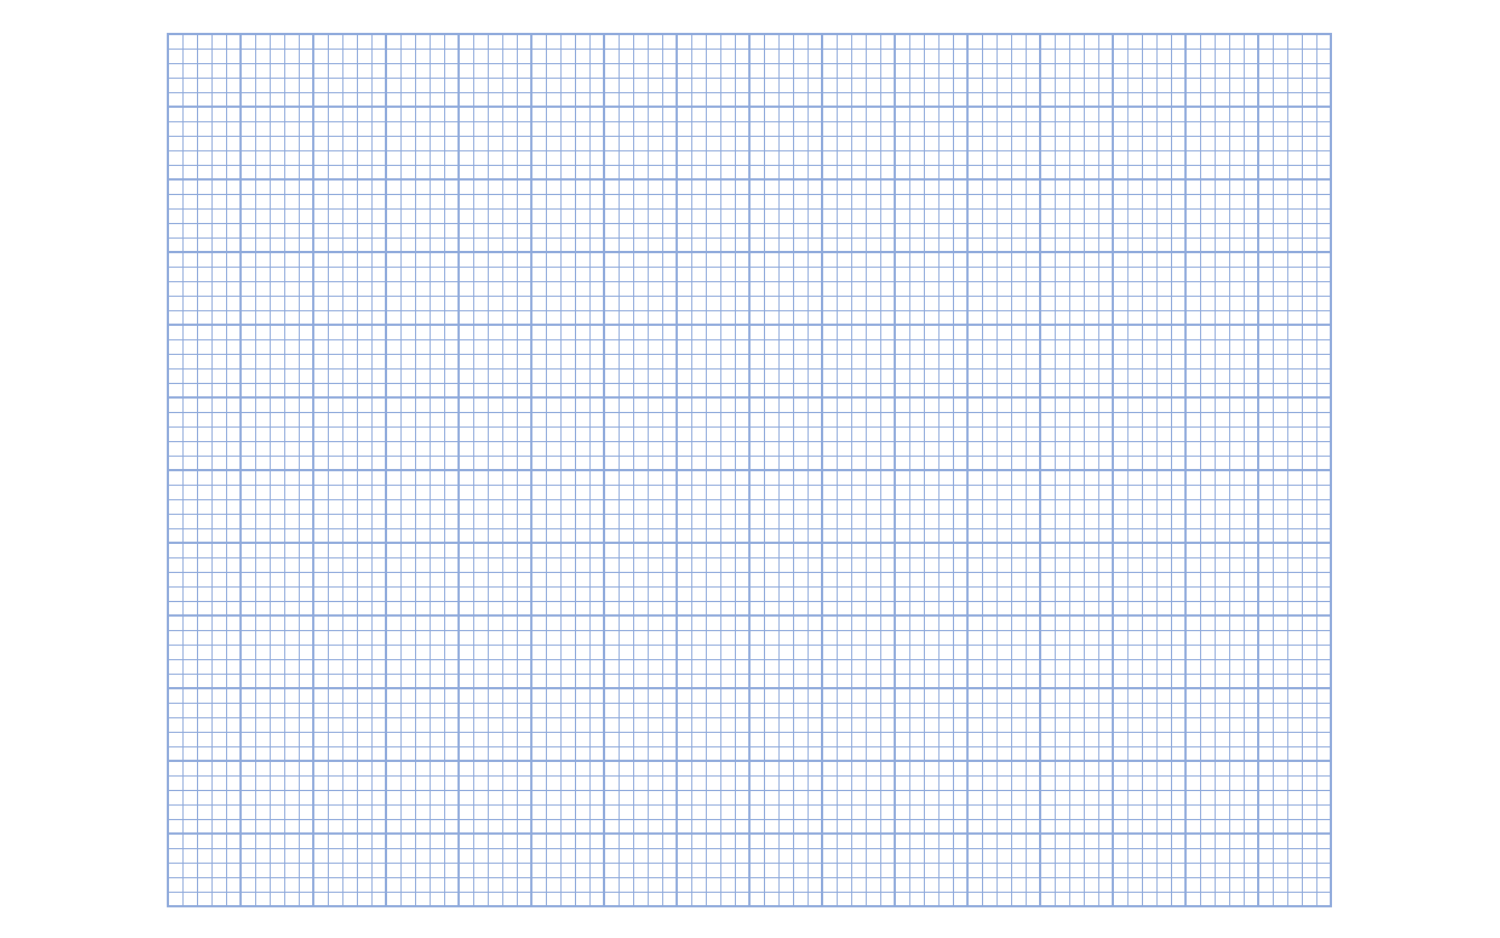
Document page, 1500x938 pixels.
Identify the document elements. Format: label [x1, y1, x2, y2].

picture [159, 24, 1341, 913]
